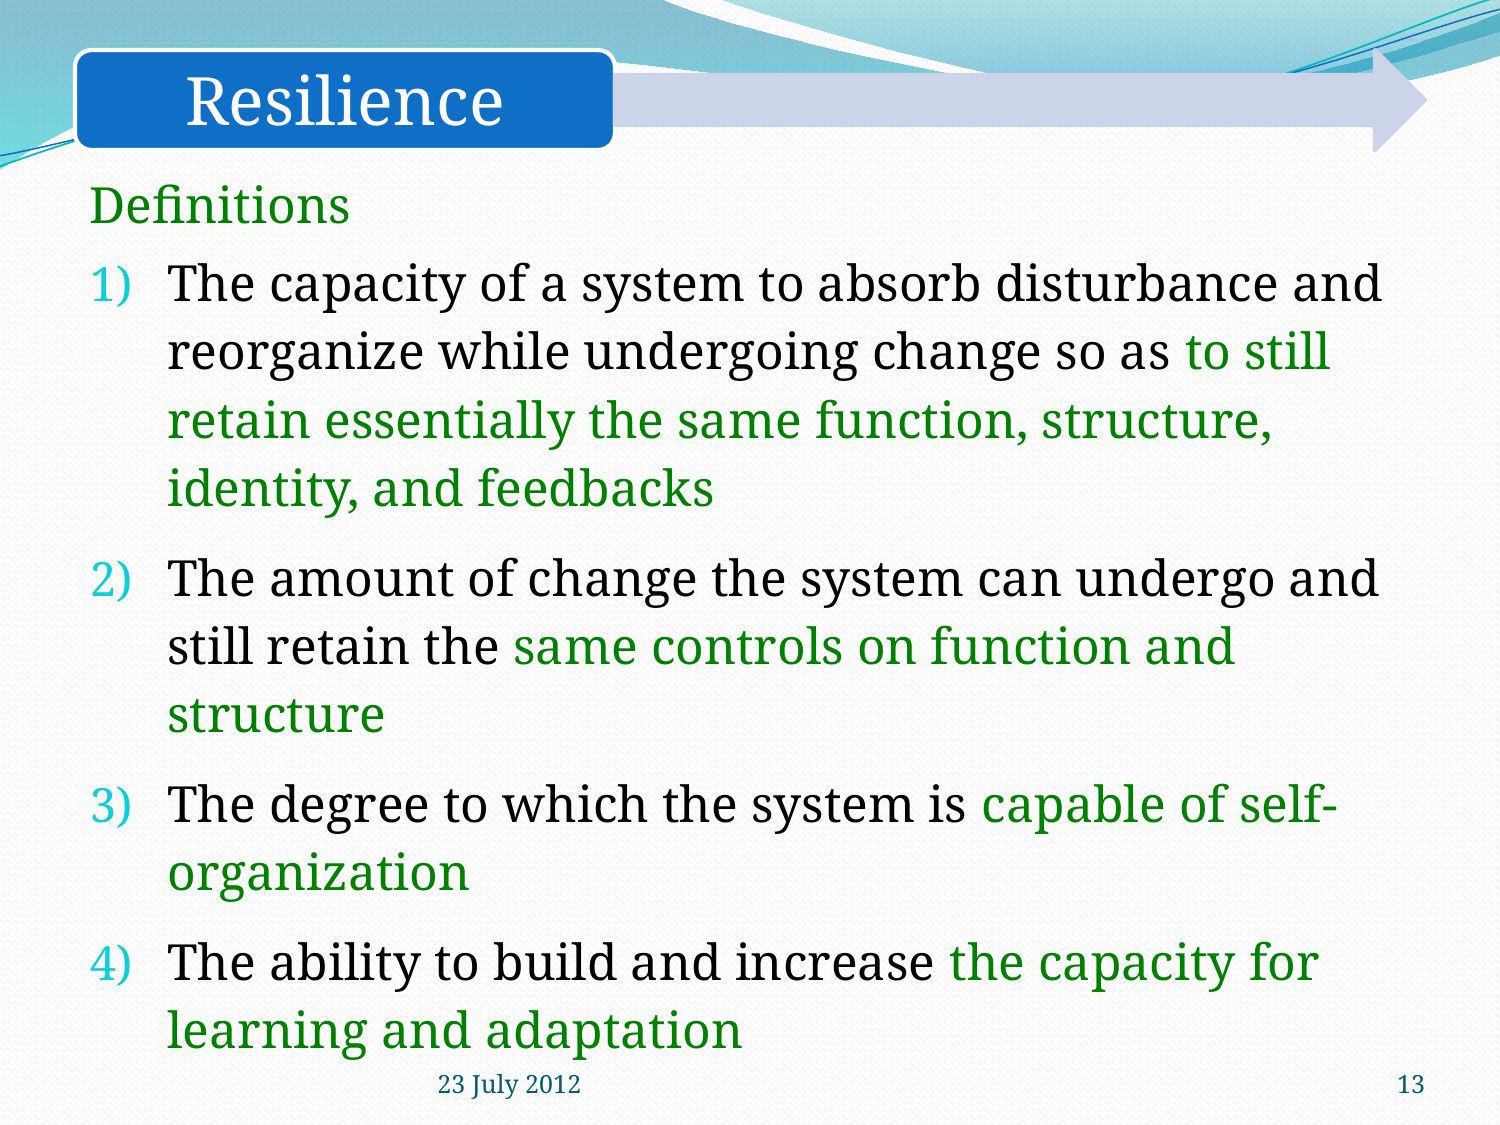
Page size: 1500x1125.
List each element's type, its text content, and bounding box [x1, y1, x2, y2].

footer 23 July 2012 [437, 1042, 988, 1103]
list Definitions The capacity of a system to absorb disturbance and reorganize while undergoing change so as to still retain essentially the same function, structure, identity, and feedbacks The amount of change the system can undergo and still retain the same controls on function and structure The degree to which the system is capable of self-organization The ability to build and increase the capacity for learning and adaptation [75, 163, 1425, 1075]
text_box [74, 49, 1426, 151]
slide_number 13 [1299, 1042, 1425, 1103]
